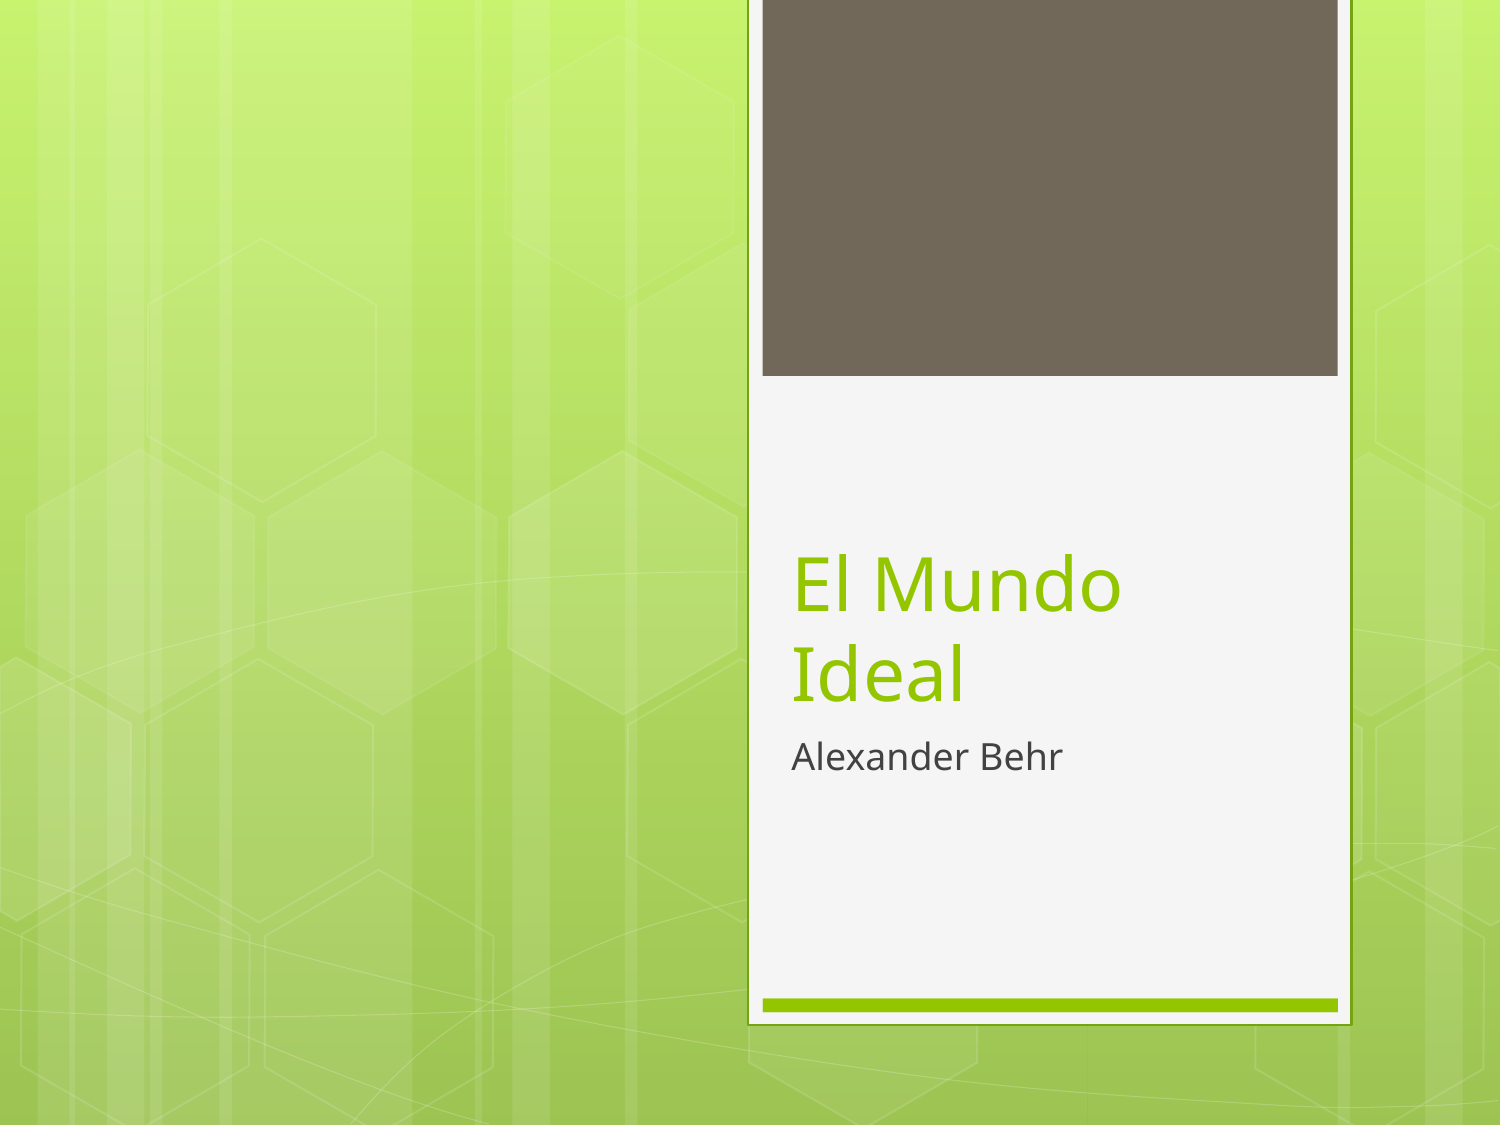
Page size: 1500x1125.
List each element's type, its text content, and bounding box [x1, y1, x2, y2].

subtitle Alexander Behr [776, 725, 1320, 933]
title El Mundo Ideal [776, 444, 1320, 724]
